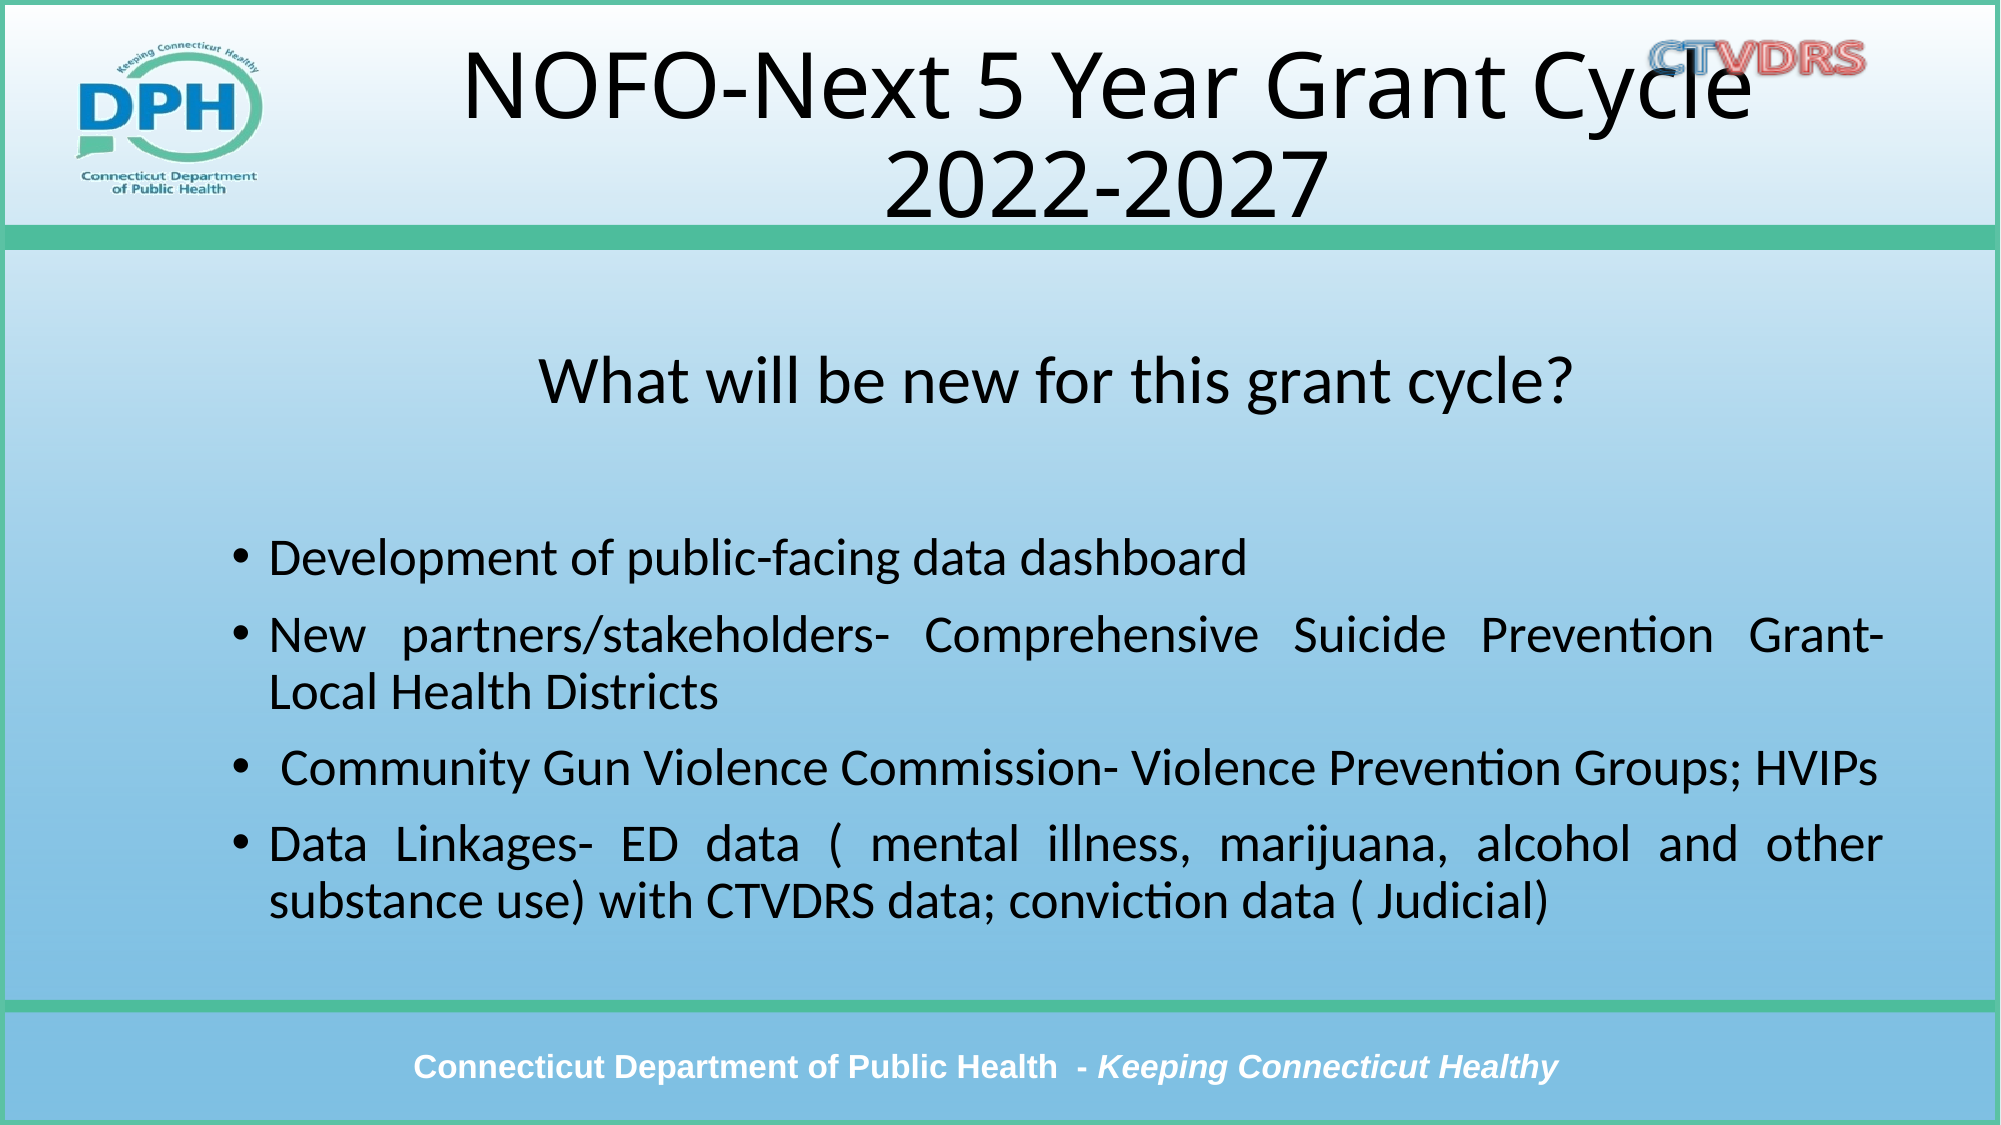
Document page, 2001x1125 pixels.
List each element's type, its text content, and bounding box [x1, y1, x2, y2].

title NOFO-Next 5 Year Grant Cycle 2022-2027 [316, 45, 1900, 233]
picture [66, 37, 270, 199]
list What will be new for this grant cycle? Development of public-facing data dashboard New partners/stakeholders- Comprehensive Suicide Prevention Grant- Local Health Districts Community Gun Violence Commission- Violence Prevention Groups; HVIPs Data Linkages- ED data ( mental illness, marijuana, alcohol and other substance use) with CTVDRS data; conviction data ( Judicial) [216, 337, 1900, 963]
picture [1631, 20, 1910, 101]
